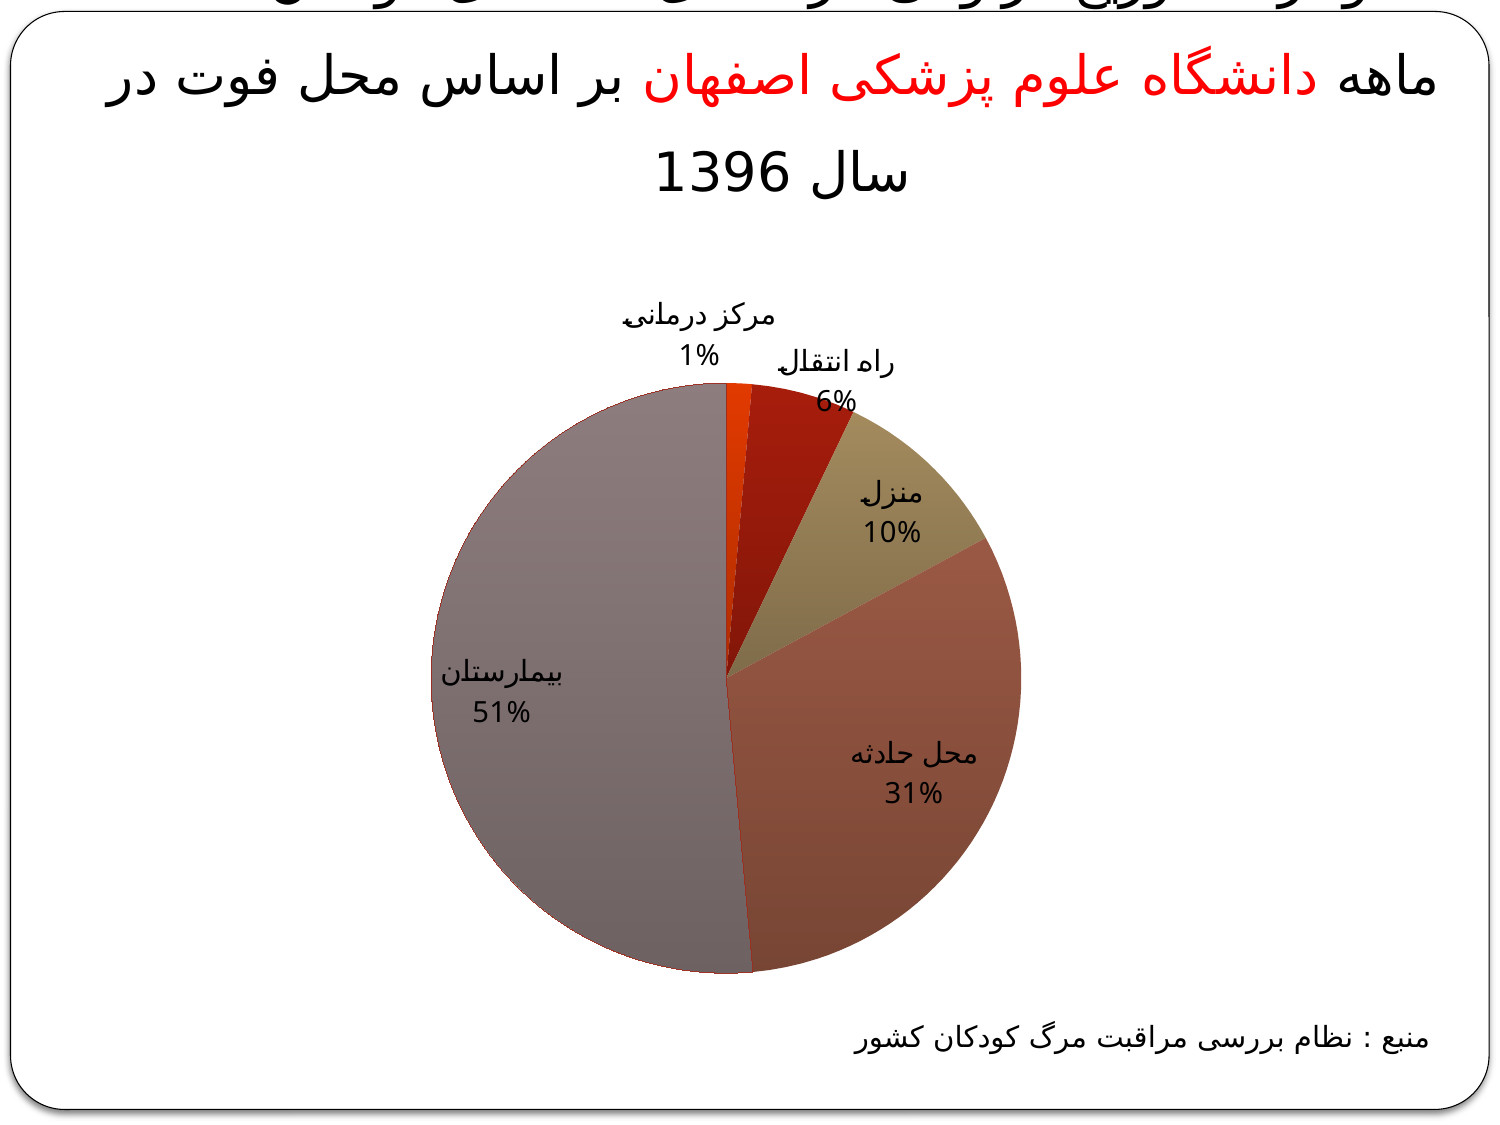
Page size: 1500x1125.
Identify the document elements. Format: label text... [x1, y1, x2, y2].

chart [91, 278, 1367, 988]
text_box منبع : نظام بررسی مراقبت مرگ کودکان کشور [832, 1011, 1454, 1061]
title نمودار 7- توزیع فراوانی مرگ های حادثه ای کودکان 59-1 ماهه دانشگاه علوم پزشکی اصفهان بر اساس محل فوت در سال 1396 [88, 19, 1459, 218]
